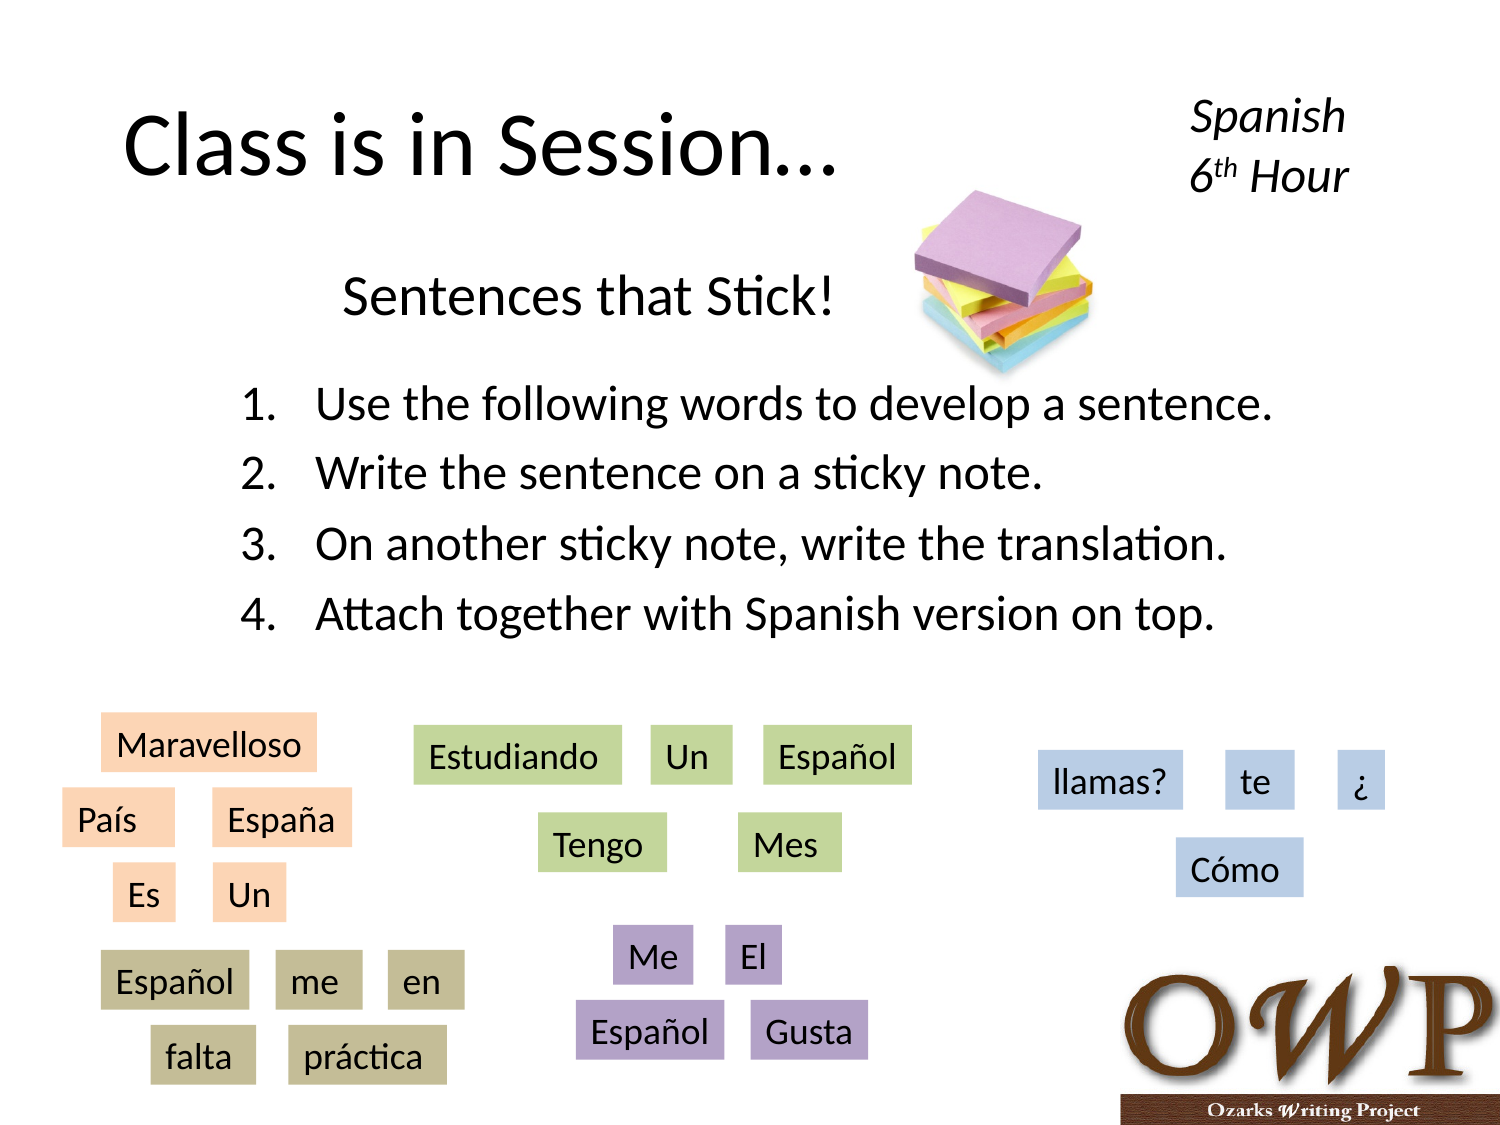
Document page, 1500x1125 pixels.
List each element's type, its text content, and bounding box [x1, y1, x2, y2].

text_box llamas? [1038, 749, 1184, 810]
text_box práctica [288, 1024, 447, 1085]
text_box Tengo [538, 812, 668, 873]
text_box falta [150, 1024, 257, 1085]
text_box País [62, 787, 175, 848]
text_box ¿ [1337, 749, 1385, 810]
text_box Sentences that Stick! [328, 249, 852, 335]
text_box Un [650, 724, 733, 785]
text_box Spanish 6th Hour [1087, 74, 1450, 210]
list Use the following words to develop a sentence. Write the sentence on a sticky note. On another sticky note, write the translation. Attach together with Spanish version on top. [225, 362, 1325, 725]
text_box Gusta [750, 999, 869, 1060]
text_box Estudiando [413, 724, 623, 785]
text_box Español [100, 949, 250, 1010]
text_box Me [613, 924, 694, 985]
text_box Cómo [1175, 837, 1304, 898]
title Class is in Session… [75, 45, 888, 233]
text_box Español [575, 999, 725, 1060]
text_box Español [763, 724, 912, 785]
text_box me [275, 949, 363, 1010]
picture [1120, 957, 1500, 1125]
picture [899, 174, 1119, 396]
text_box te [1225, 749, 1295, 810]
text_box Maravelloso [101, 712, 317, 773]
text_box Es [112, 862, 176, 923]
text_box España [212, 787, 353, 848]
text_box Mes [738, 812, 842, 873]
text_box El [725, 924, 782, 985]
text_box en [387, 949, 465, 1010]
text_box Un [212, 862, 287, 923]
